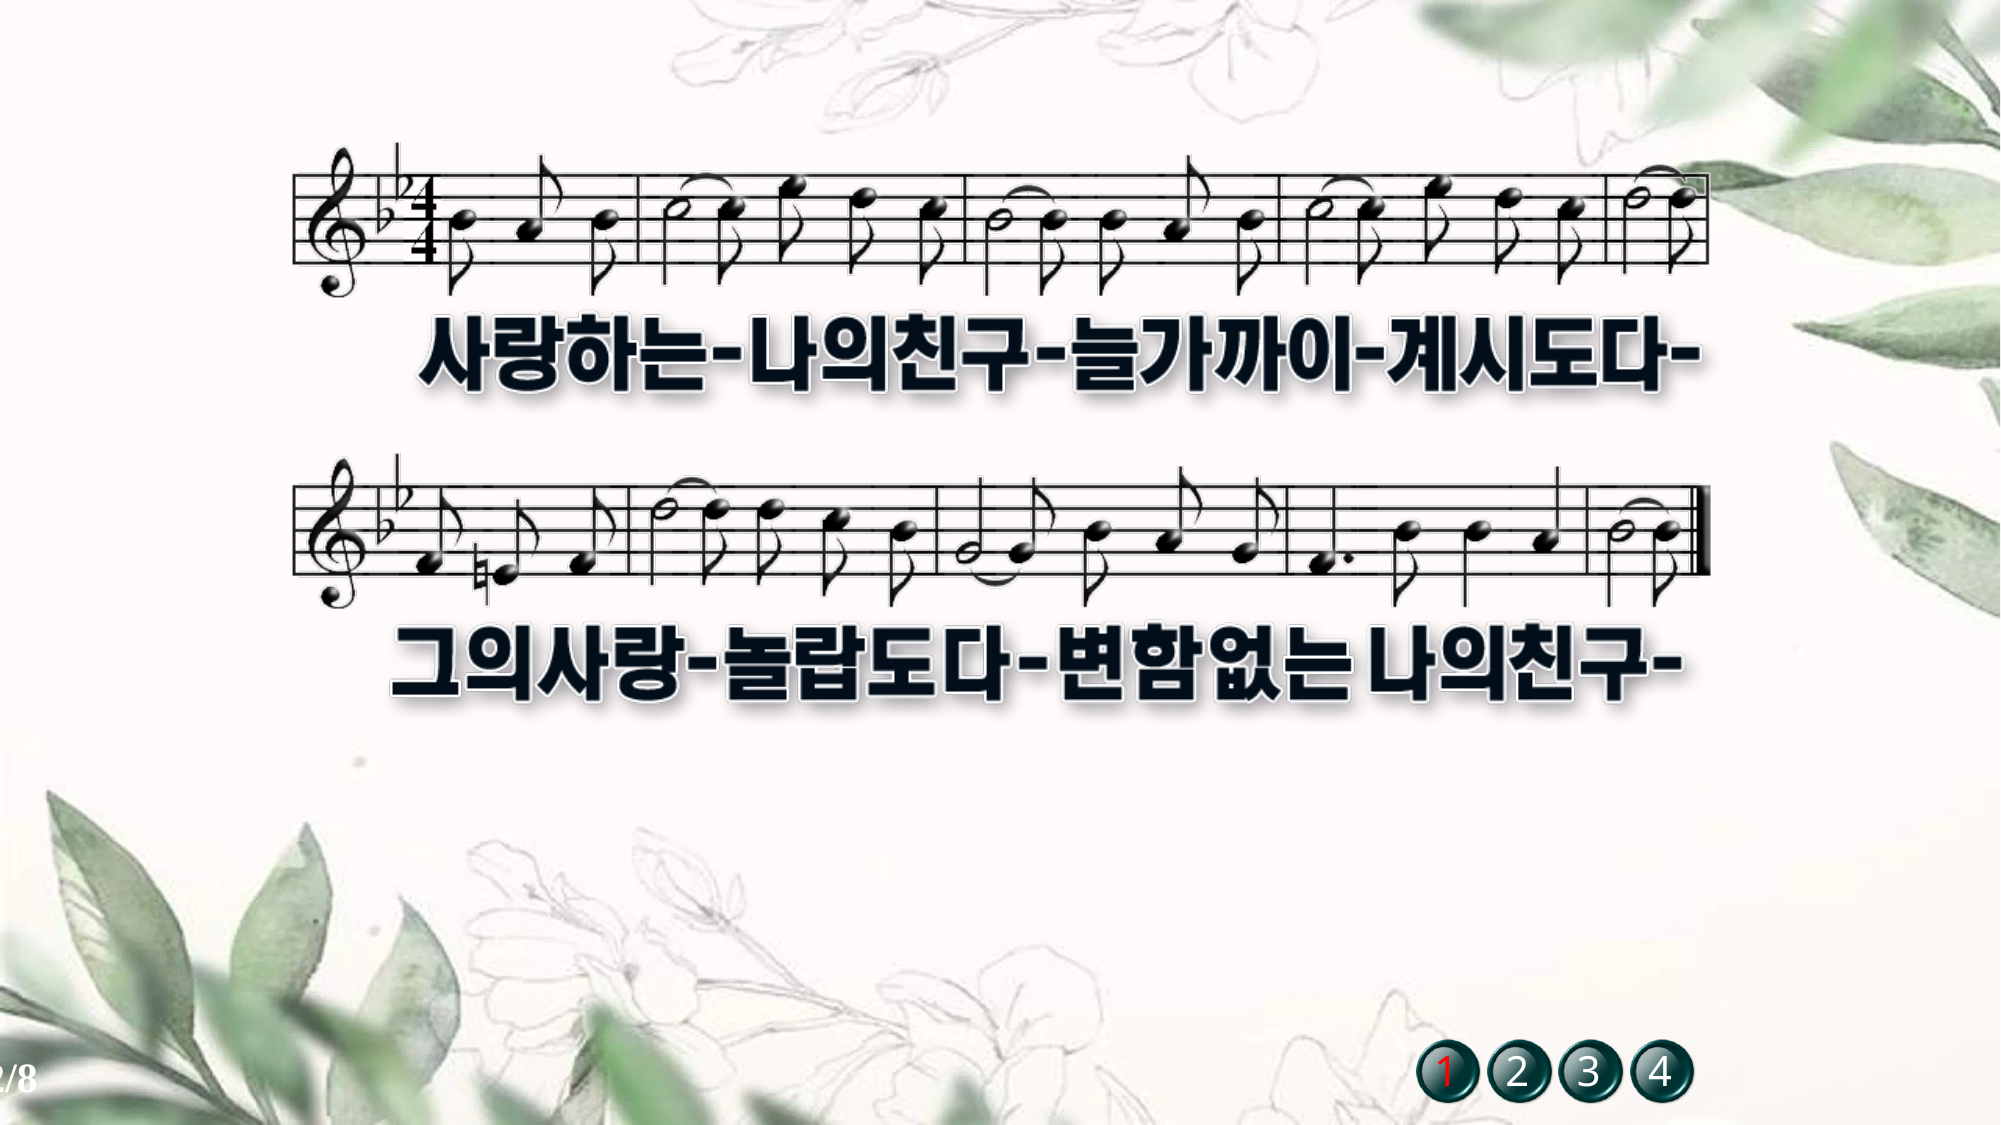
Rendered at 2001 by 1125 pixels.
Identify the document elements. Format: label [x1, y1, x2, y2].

text_box [1413, 1035, 1484, 1106]
text_box [1627, 1035, 1697, 1106]
text_box [1484, 1035, 1555, 1106]
text_box [1555, 1035, 1626, 1106]
picture [0, 0, 2001, 1125]
